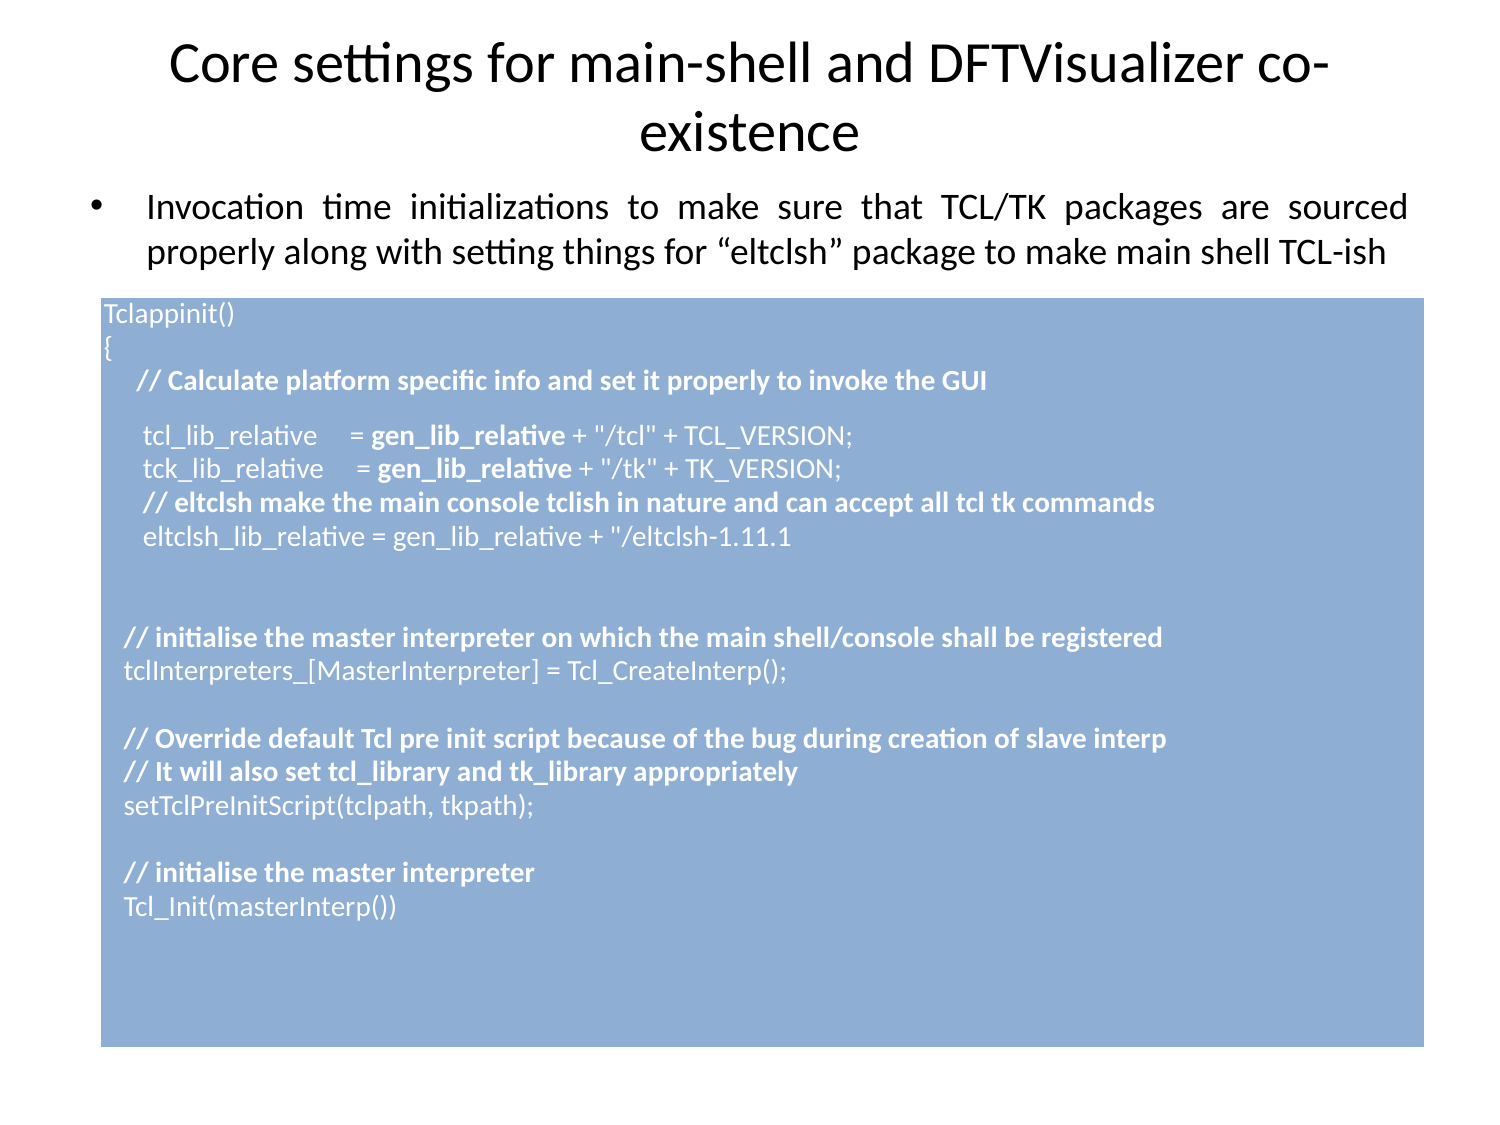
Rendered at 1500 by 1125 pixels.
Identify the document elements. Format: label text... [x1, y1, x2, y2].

title Core settings for main-shell and DFTVisualizer co-existence [75, 0, 1425, 174]
list Invocation time initializations to make sure that TCL/TK packages are sourced properly along with setting things for “eltclsh” package to make main shell TCL-ish [75, 174, 1425, 313]
table_header Tclappinit() { // Calculate platform specific info and set it properly to invoke the GUI tcl_lib_relative = gen_lib_relative + "/tcl" + TCL_VERSION; tck_lib_relative = gen_lib_relative + "/tk" + TK_VERSION; // eltclsh make the main console tclish in nature and can accept all tcl tk commands eltclsh_lib_relative = gen_lib_relative + "/eltclsh-1.11.1 // initialise the master interpreter on which the main shell/console shall be registered tclInterpreters_[MasterInterpreter] = Tcl_CreateInterp(); // Override default Tcl pre init script because of the bug during creation of slave interp // It will also set tcl_library and tk_library appropriately setTclPreInitScript(tclpath, tkpath); // initialise the master interpreter Tcl_Init(masterInterp()) [101, 298, 1424, 1047]
